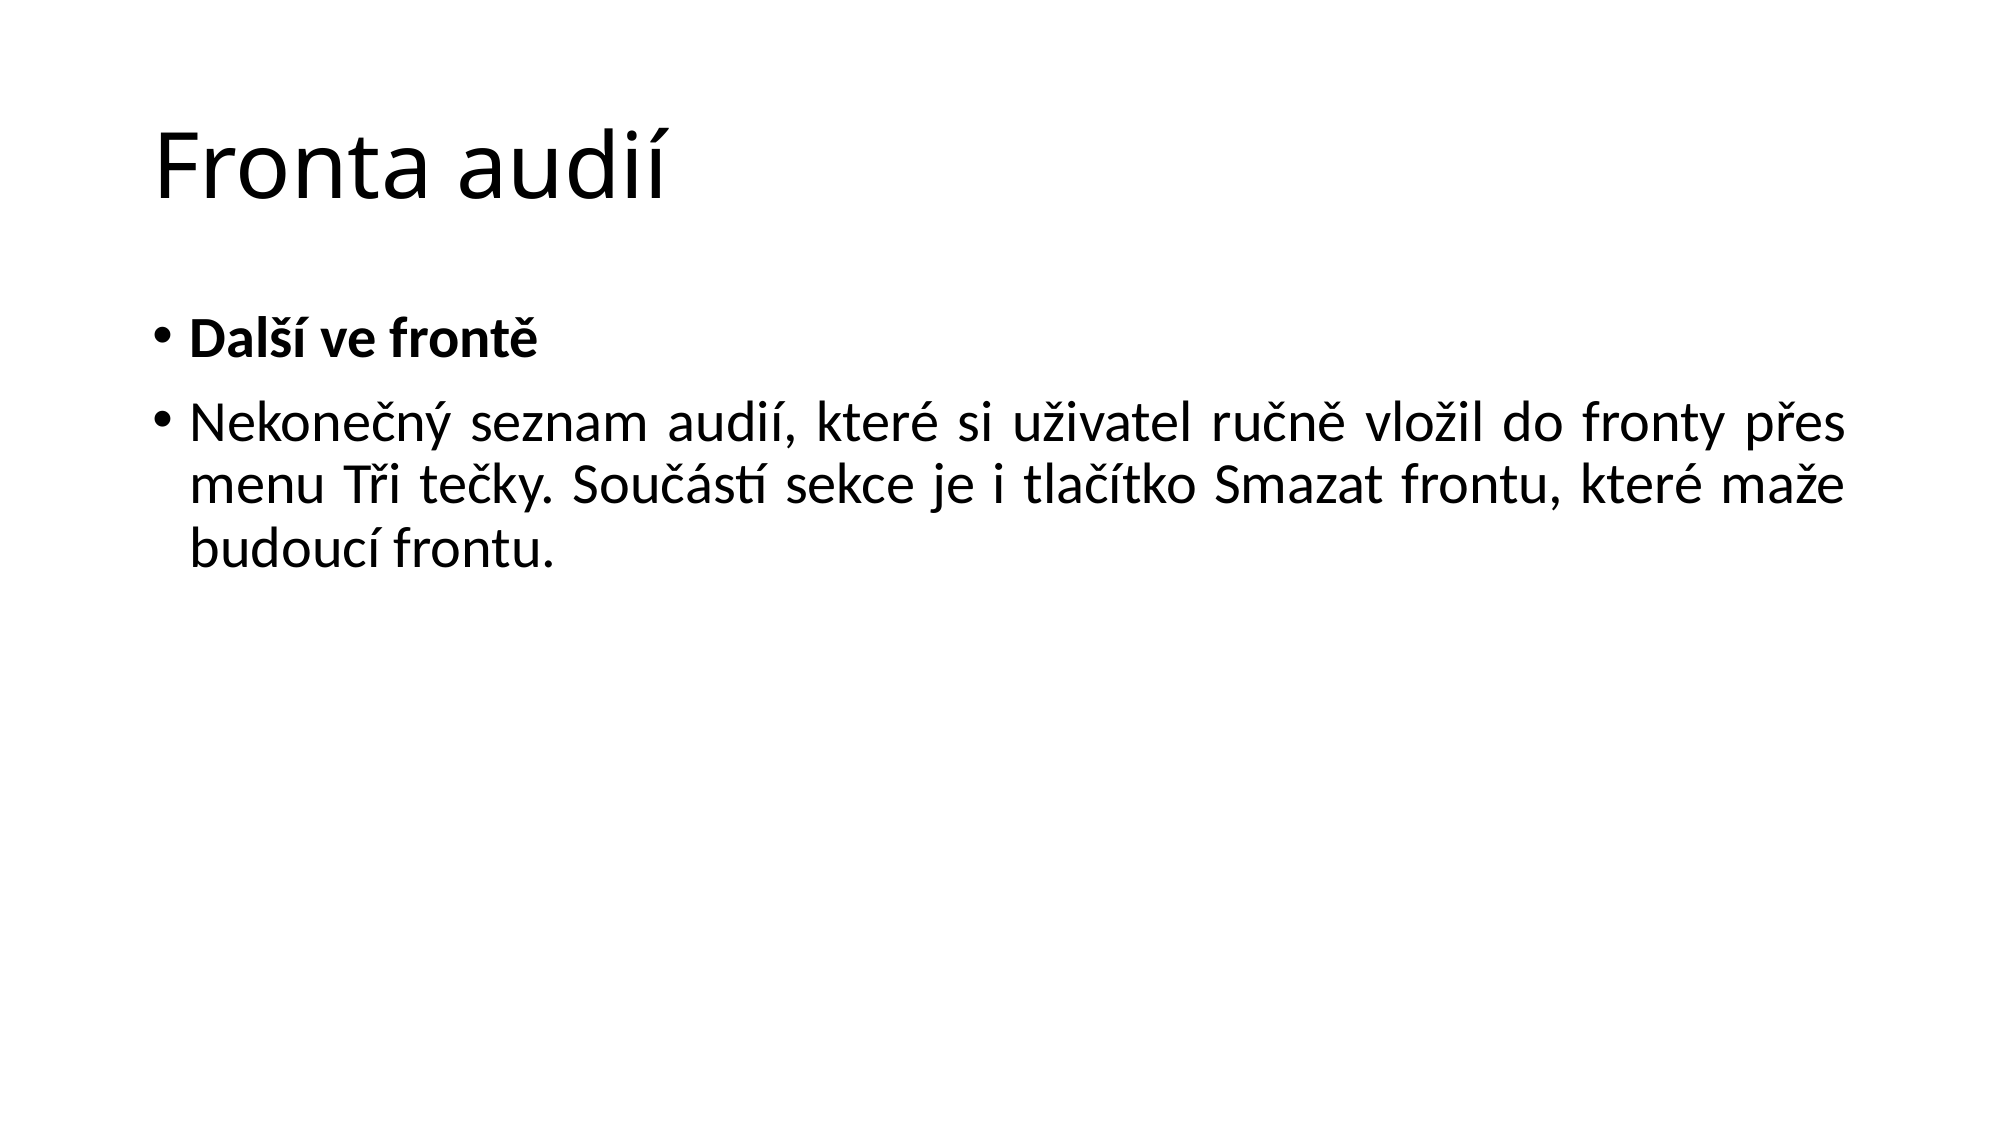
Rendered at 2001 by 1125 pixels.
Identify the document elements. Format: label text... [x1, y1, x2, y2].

list Další ve frontě Nekonečný seznam audií, které si uživatel ručně vložil do fronty přes menu Tři tečky. Součástí sekce je i tlačítko Smazat frontu, které maže budoucí frontu. [137, 299, 1863, 1014]
title Fronta audií [137, 59, 1863, 278]
